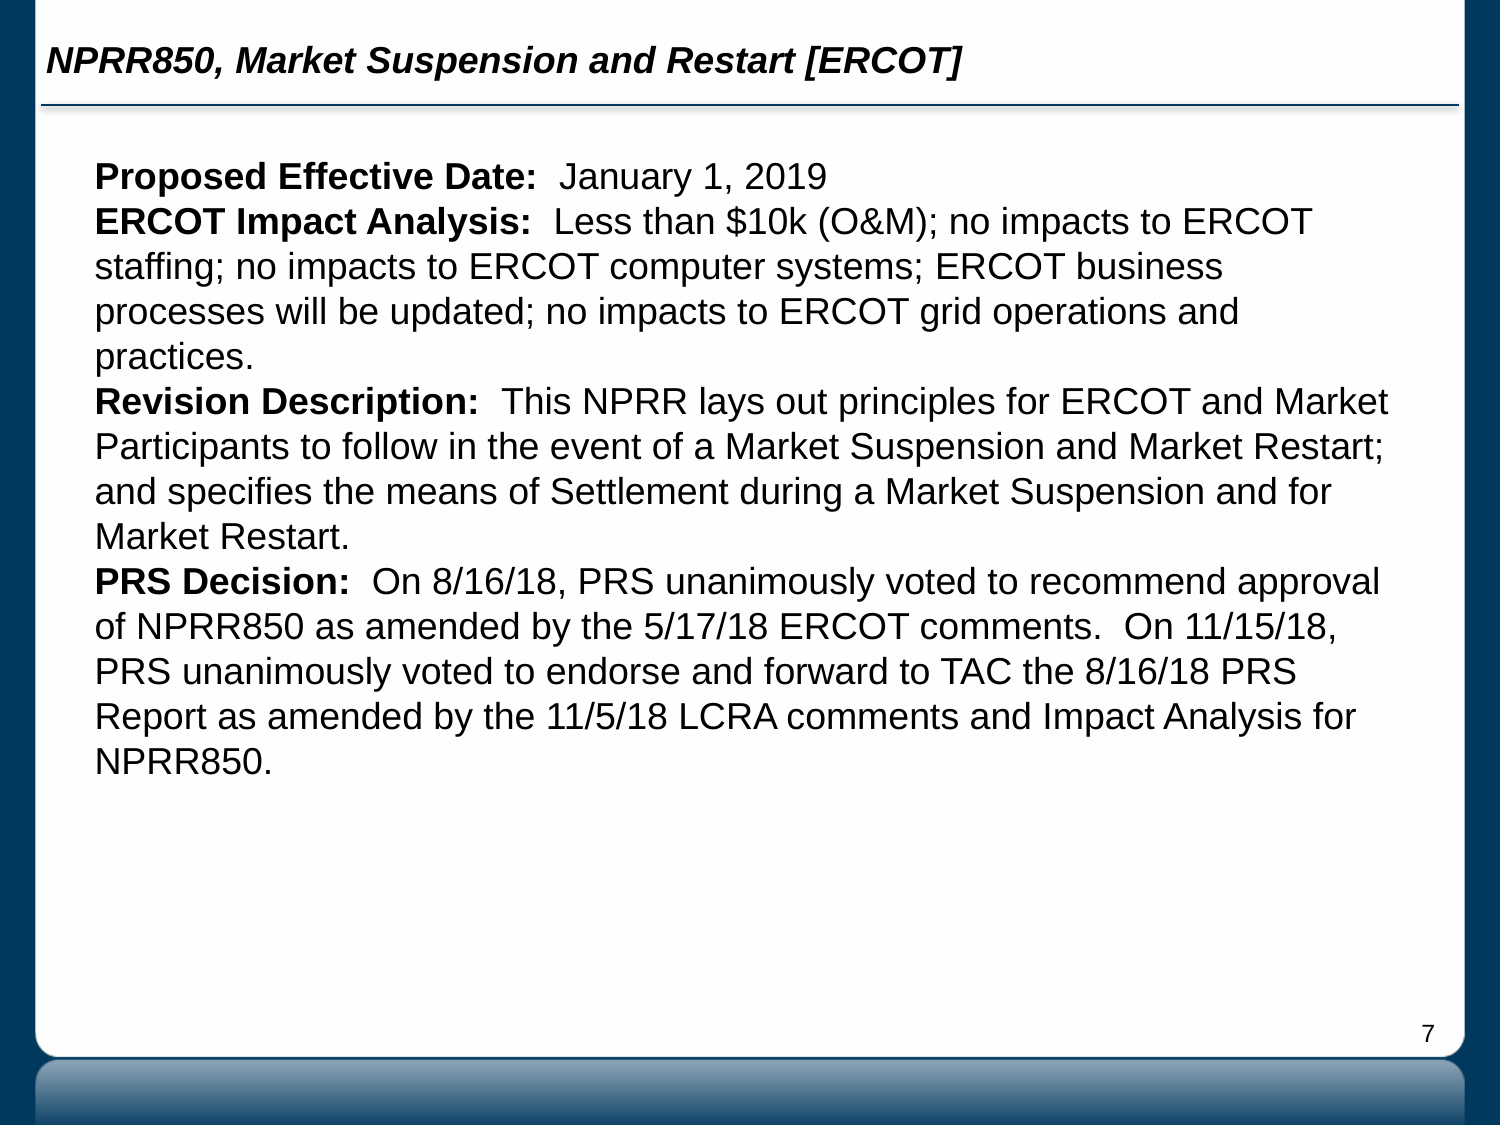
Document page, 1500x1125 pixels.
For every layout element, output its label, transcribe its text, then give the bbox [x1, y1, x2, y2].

picture [35, 0, 1465, 1125]
text_box Proposed Effective Date: January 1, 2019 ERCOT Impact Analysis: Less than $10k (O&M); no impacts to ERCOT staffing; no impacts to ERCOT computer systems; ERCOT business processes will be updated; no impacts to ERCOT grid operations and practices. Revision Description: This NPRR lays out principles for ERCOT and Market Participants to follow in the event of a Market Suspension and Market Restart; and specifies the means of Settlement during a Market Suspension and for Market Restart. PRS Decision: On 8/16/18, PRS unanimously voted to recommend approval of NPRR850 as amended by the 5/17/18 ERCOT comments. On 11/15/18, PRS unanimously voted to endorse and forward to TAC the 8/16/18 PRS Report as amended by the 11/5/18 LCRA comments and Impact Analysis for NPRR850. [79, 144, 1419, 789]
title NPRR850, Market Suspension and Restart [ERCOT] [31, 20, 1464, 97]
